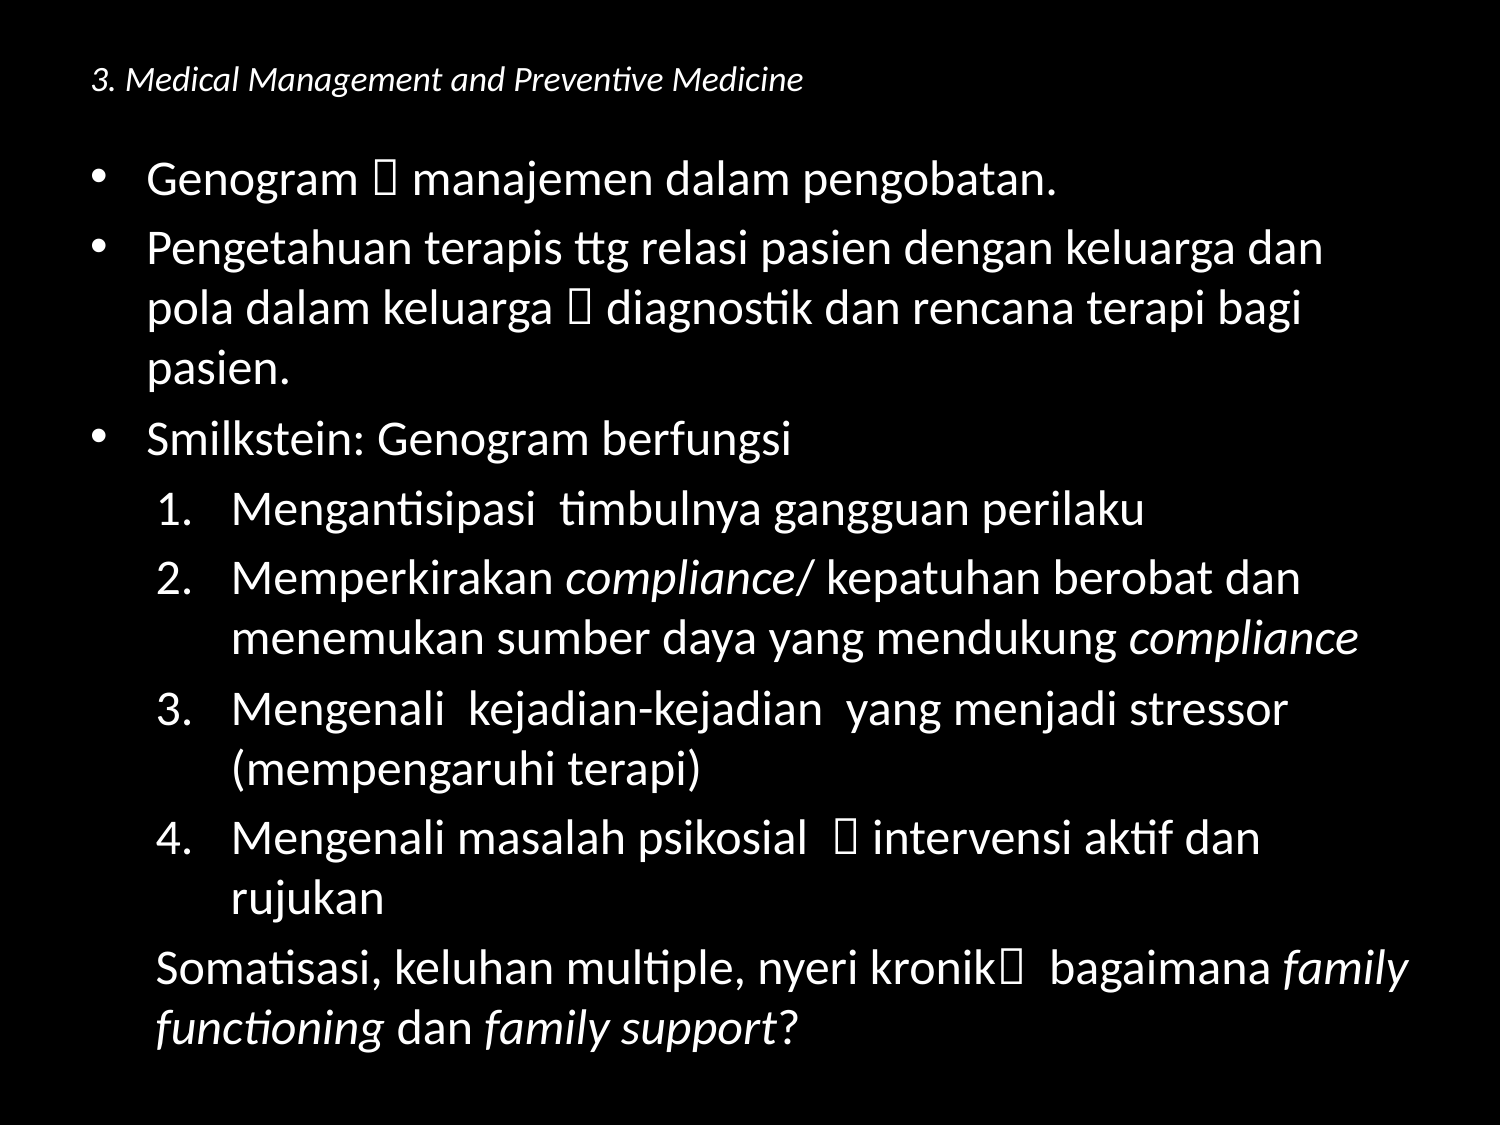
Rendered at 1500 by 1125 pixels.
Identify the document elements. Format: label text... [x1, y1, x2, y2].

list Genogram  manajemen dalam pengobatan. Pengetahuan terapis ttg relasi pasien dengan keluarga dan pola dalam keluarga  diagnostik dan rencana terapi bagi pasien. Smilkstein: Genogram berfungsi Mengantisipasi timbulnya gangguan perilaku Memperkirakan compliance/ kepatuhan berobat dan menemukan sumber daya yang mendukung compliance Mengenali kejadian-kejadian yang menjadi stressor (mempengaruhi terapi) Mengenali masalah psikosial  intervensi aktif dan rujukan Somatisasi, keluhan multiple, nyeri kronik bagaimana family functioning dan family support? [75, 137, 1425, 1100]
title 3. Medical Management and Preventive Medicine [75, 0, 1425, 137]
